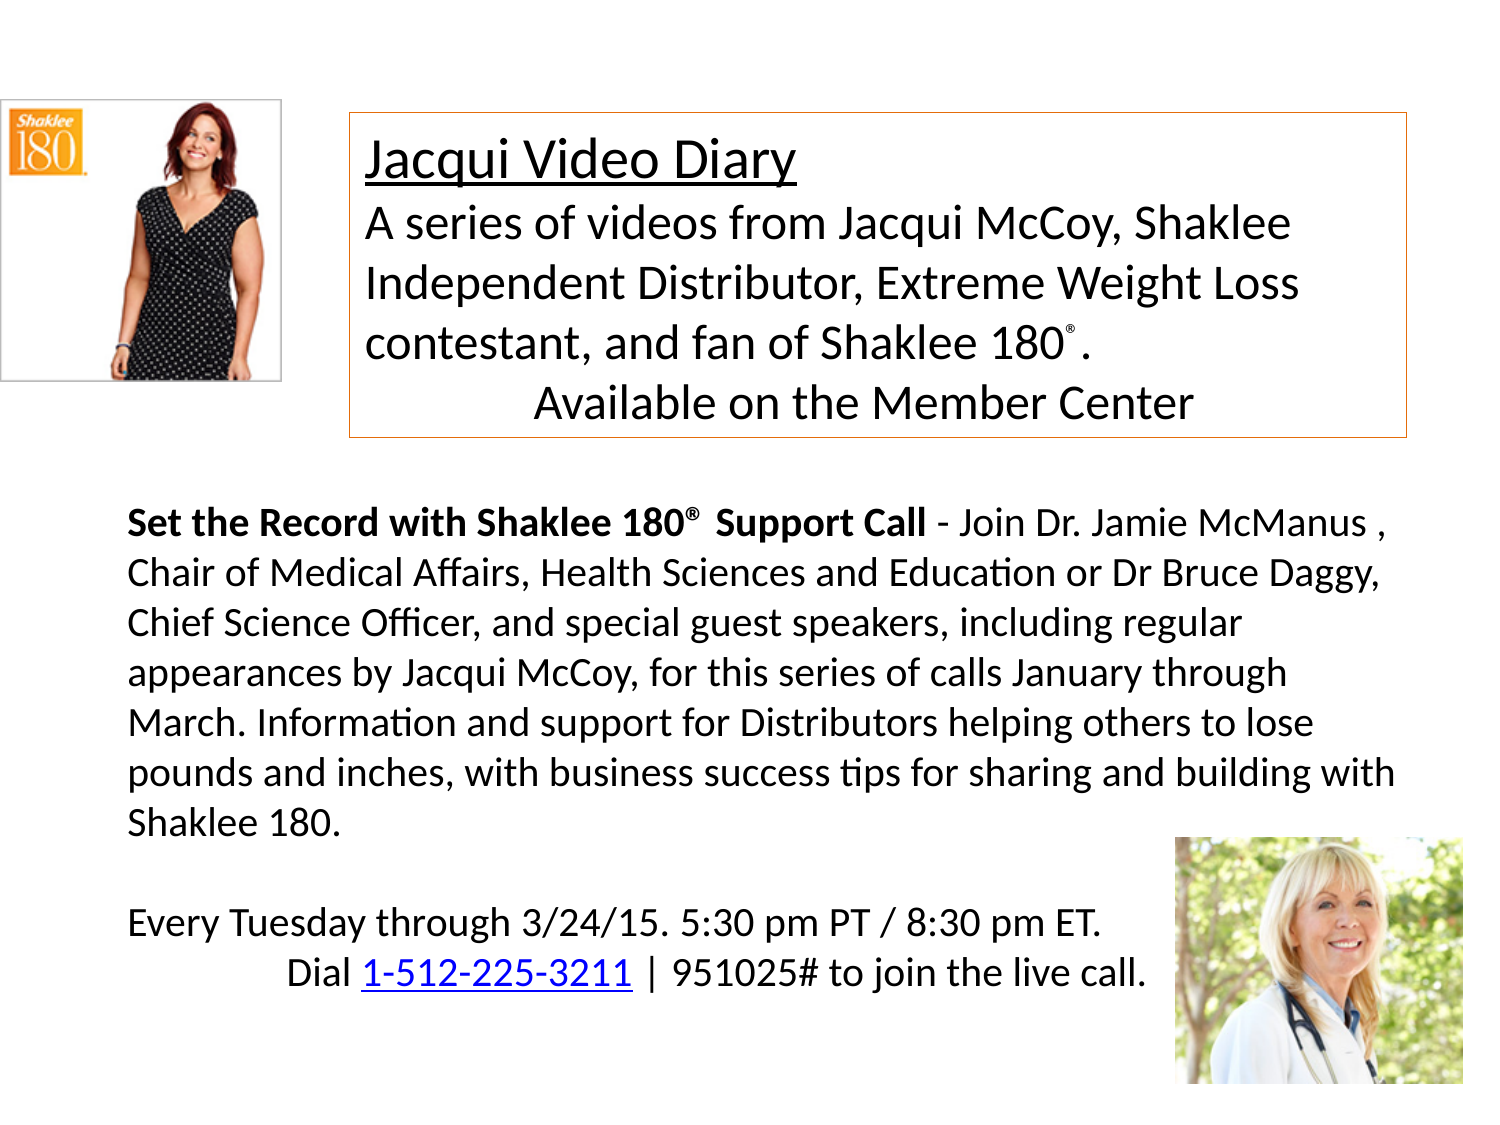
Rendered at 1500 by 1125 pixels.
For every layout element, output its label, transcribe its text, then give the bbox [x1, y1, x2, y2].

picture [0, 99, 282, 382]
picture [1174, 837, 1463, 1085]
text_box Jacqui Video Diary A series of videos from Jacqui McCoy, Shaklee Independent Distributor, Extreme Weight Loss contestant, and fan of Shaklee 180®. Available on the Member Center [349, 112, 1407, 438]
text_box Set the Record with Shaklee 180® Support Call - Join Dr. Jamie McManus , Chair of Medical Affairs, Health Sciences and Education or Dr Bruce Daggy, Chief Science Officer, and special guest speakers, including regular appearances by Jacqui McCoy, for this series of calls January through March. Information and support for Distributors helping others to lose pounds and inches, with business success tips for sharing and building with Shaklee 180. Every Tuesday through 3/24/15. 5:30 pm PT / 8:30 pm ET. Dial 1-512-225-3211 | 951025# to join the live call. [112, 487, 1413, 1003]
